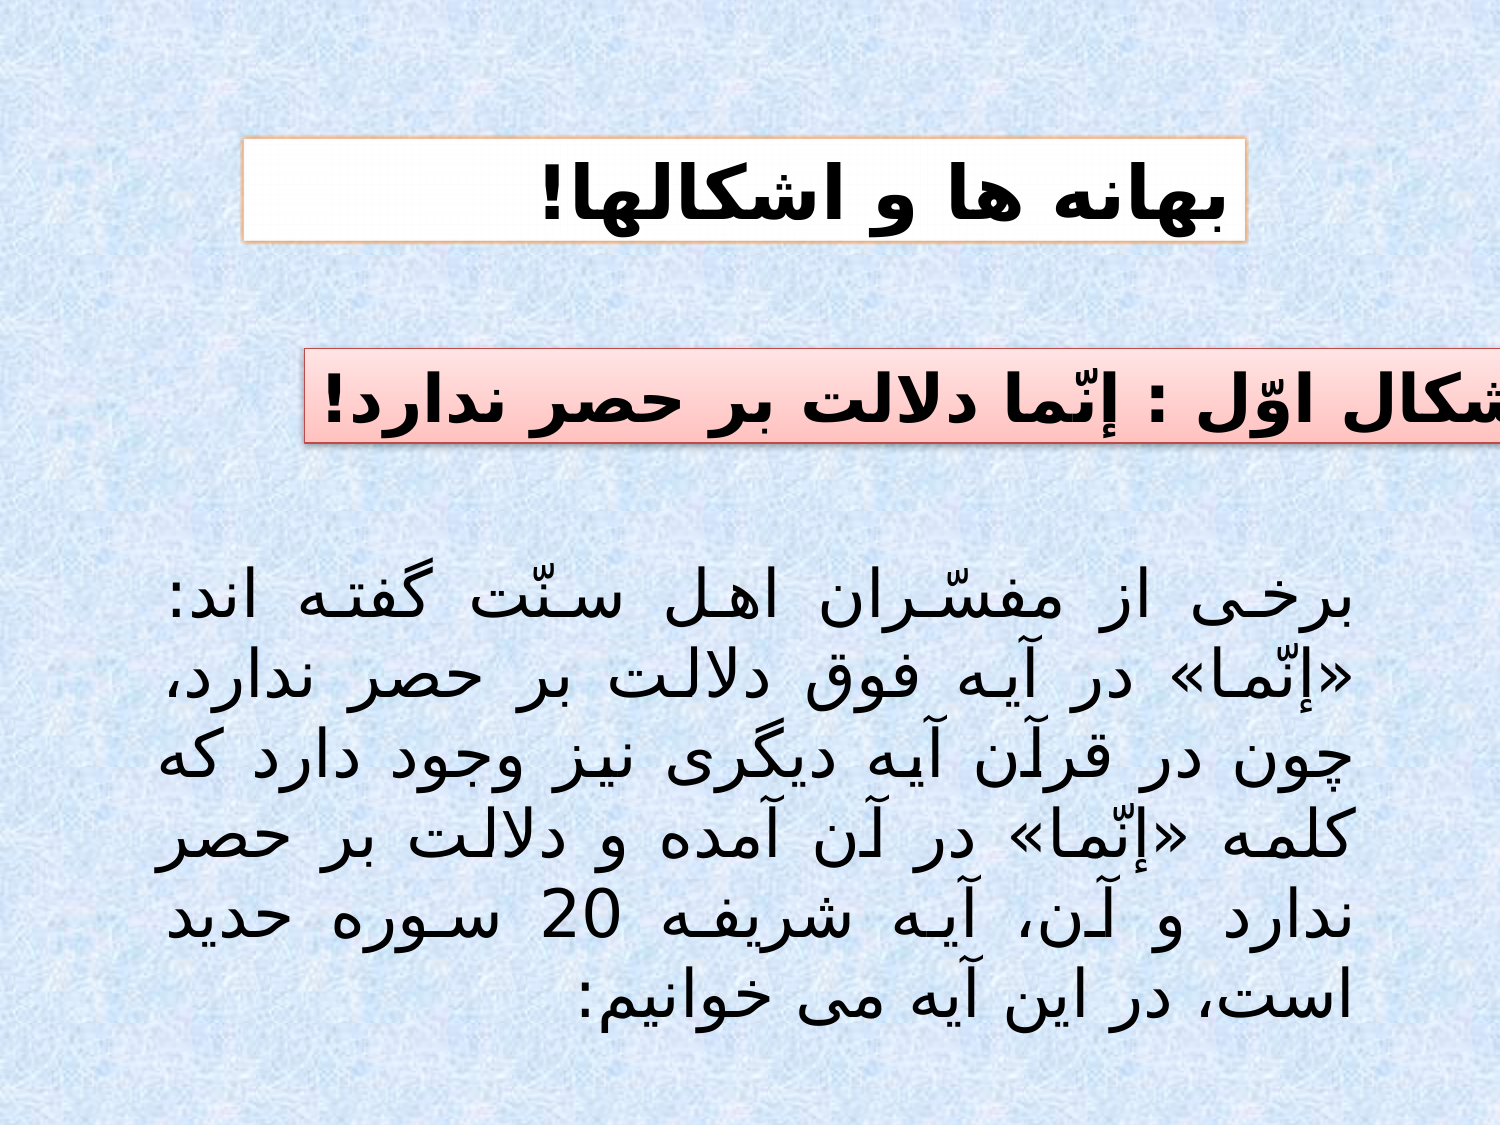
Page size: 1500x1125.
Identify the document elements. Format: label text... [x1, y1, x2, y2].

text_box برخى از مفسّران اهل سنّت گفته اند: «إنّما» در آيه فوق دلالت بر حصر ندارد، چون در قرآن آيه ديگرى نيز وجود دارد كه كلمه «إنّما» در آن آمده و دلالت بر حصر ندارد و آن، آيه شريفه 20 سوره حديد است، در اين آيه مى خوانيم: [135, 543, 1372, 1038]
text_box اشكال اوّل : إنّما دلالت بر حصر ندارد! [304, 348, 1500, 444]
text_box بهانه ها و اشكالها! [246, 141, 1243, 239]
picture [0, 0, 1500, 1125]
